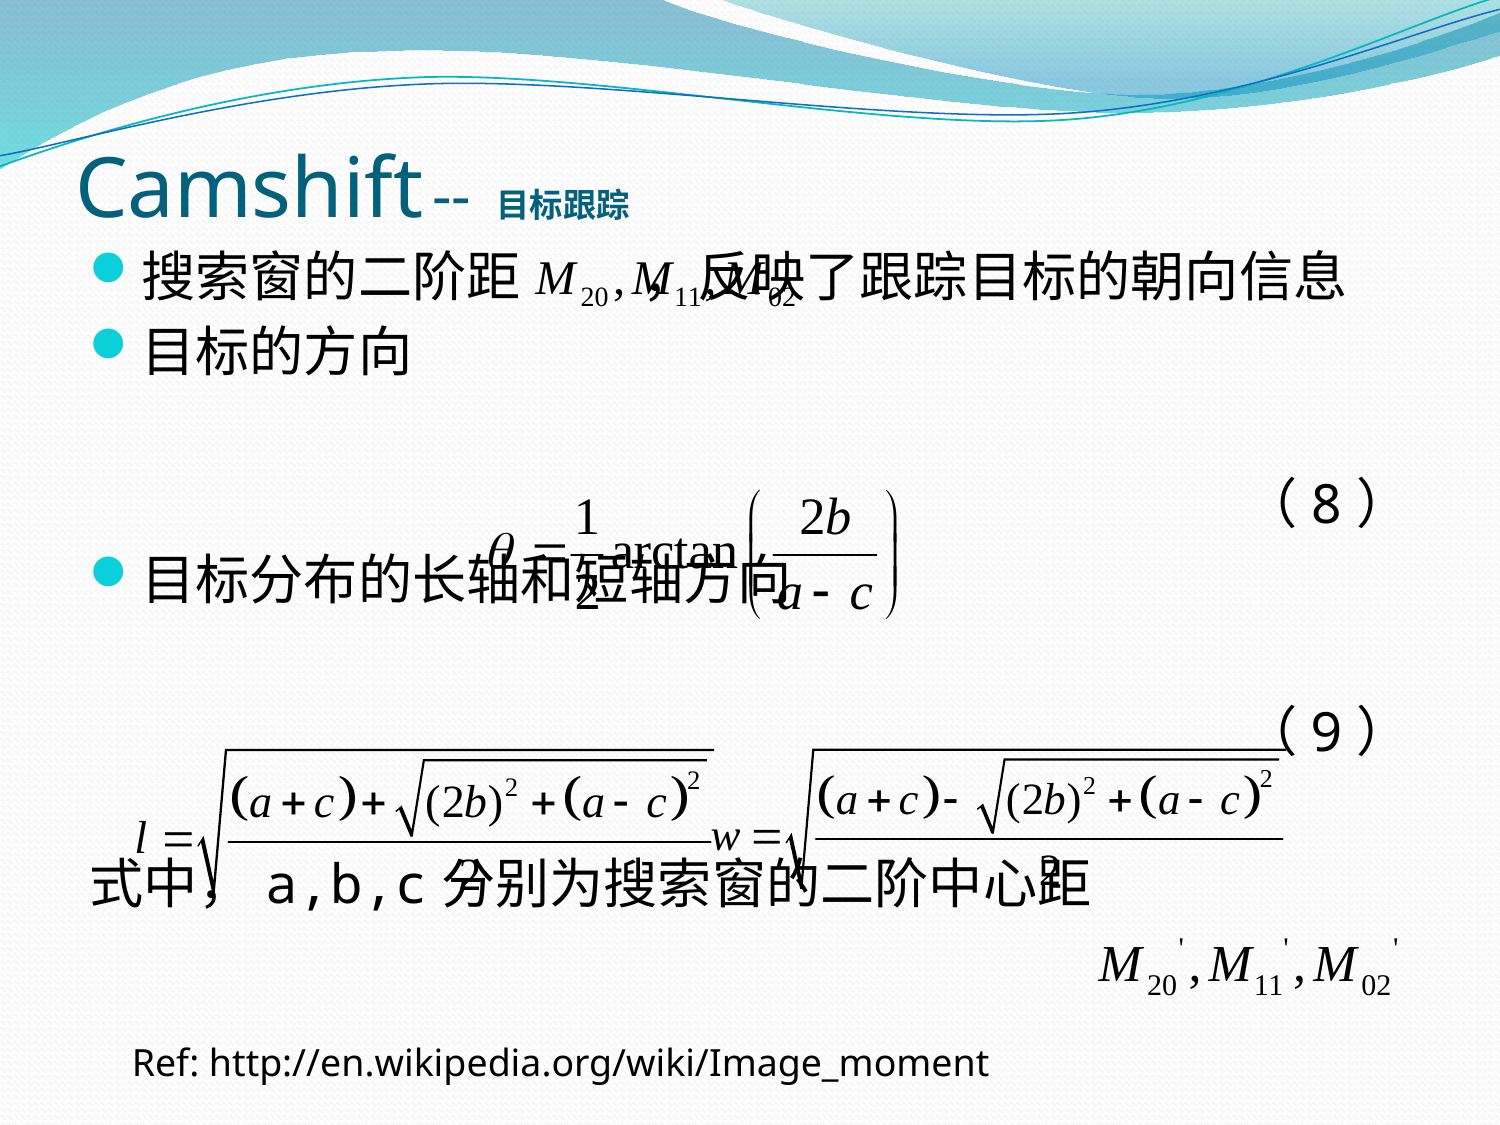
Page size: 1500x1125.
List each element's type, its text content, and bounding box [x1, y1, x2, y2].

list 搜索窗的二阶距 ，反映了跟踪目标的朝向信息 目标的方向 （8） 目标分布的长轴和短轴方向 （9） 式中，a,b,c分别为搜索窗的二阶中心距 [75, 235, 1425, 1020]
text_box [1089, 925, 1410, 1009]
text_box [527, 245, 805, 319]
title Camshift -- 目标跟踪 [75, 115, 1425, 235]
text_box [480, 480, 915, 630]
text_box Ref: http://en.wikipedia.org/wiki/Image_moment [117, 1031, 1383, 1091]
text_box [702, 738, 1297, 900]
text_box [128, 738, 702, 905]
